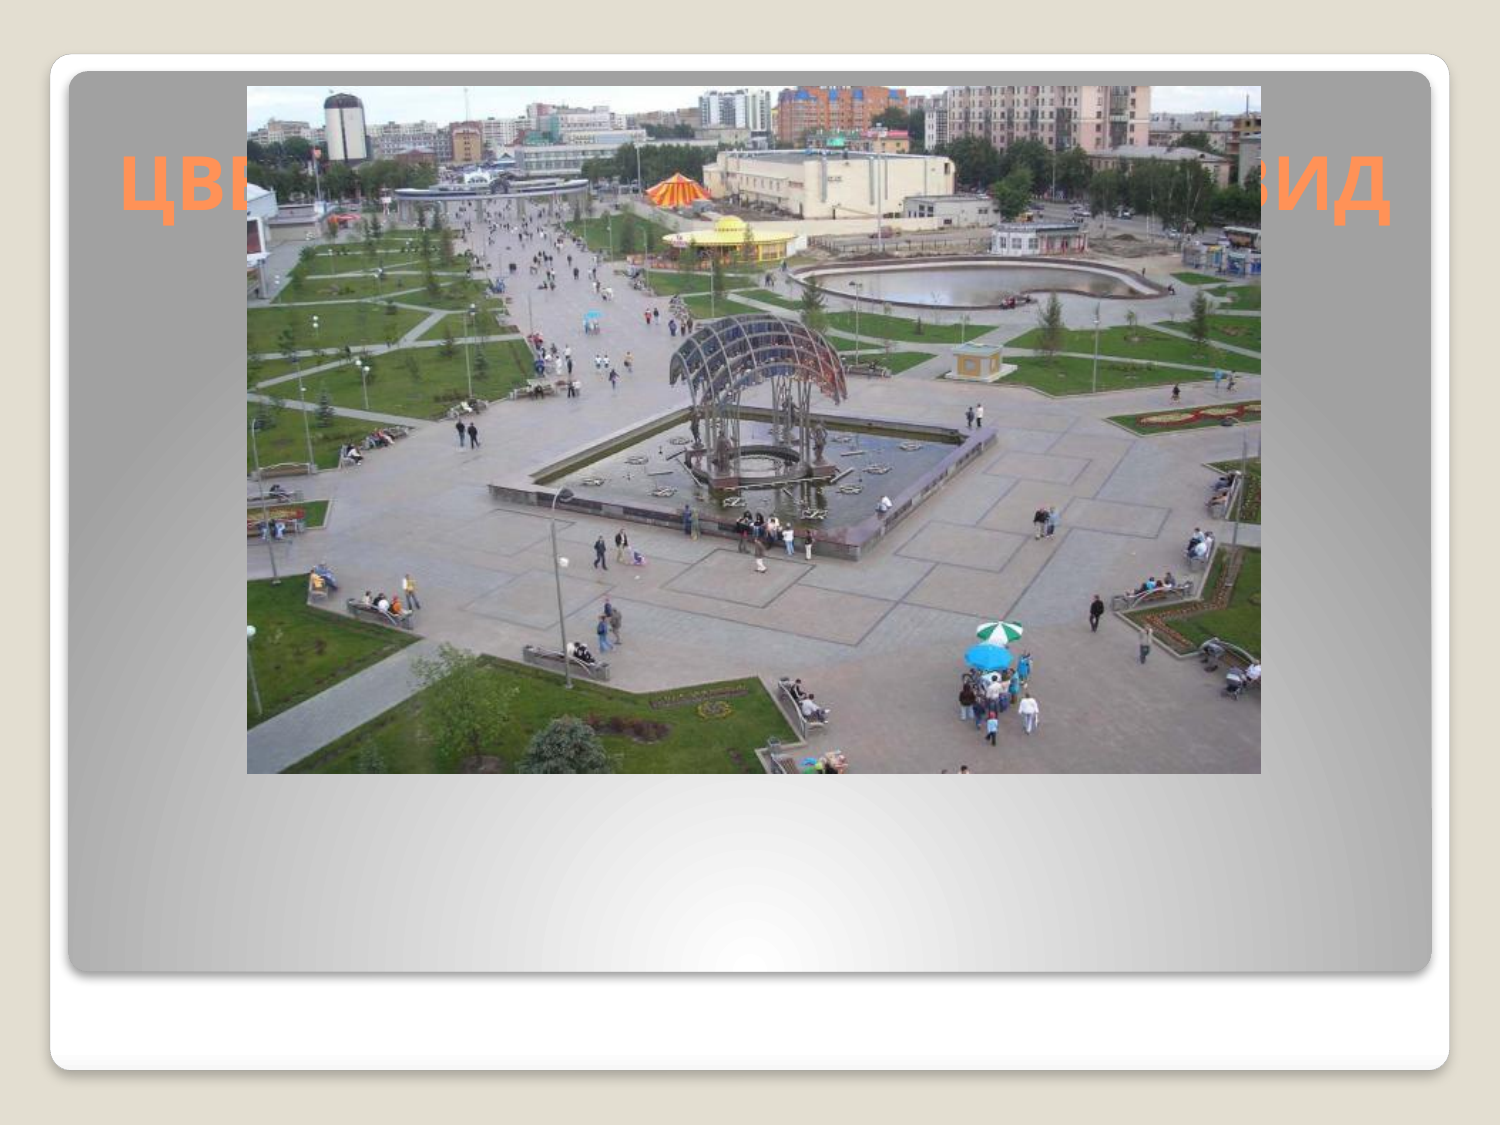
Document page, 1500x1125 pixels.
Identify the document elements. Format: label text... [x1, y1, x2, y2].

title ЦВЕТНОЙ БУЛЬВАР. ОБЩИЙ ВИД [75, 45, 1436, 233]
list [247, 86, 1261, 775]
